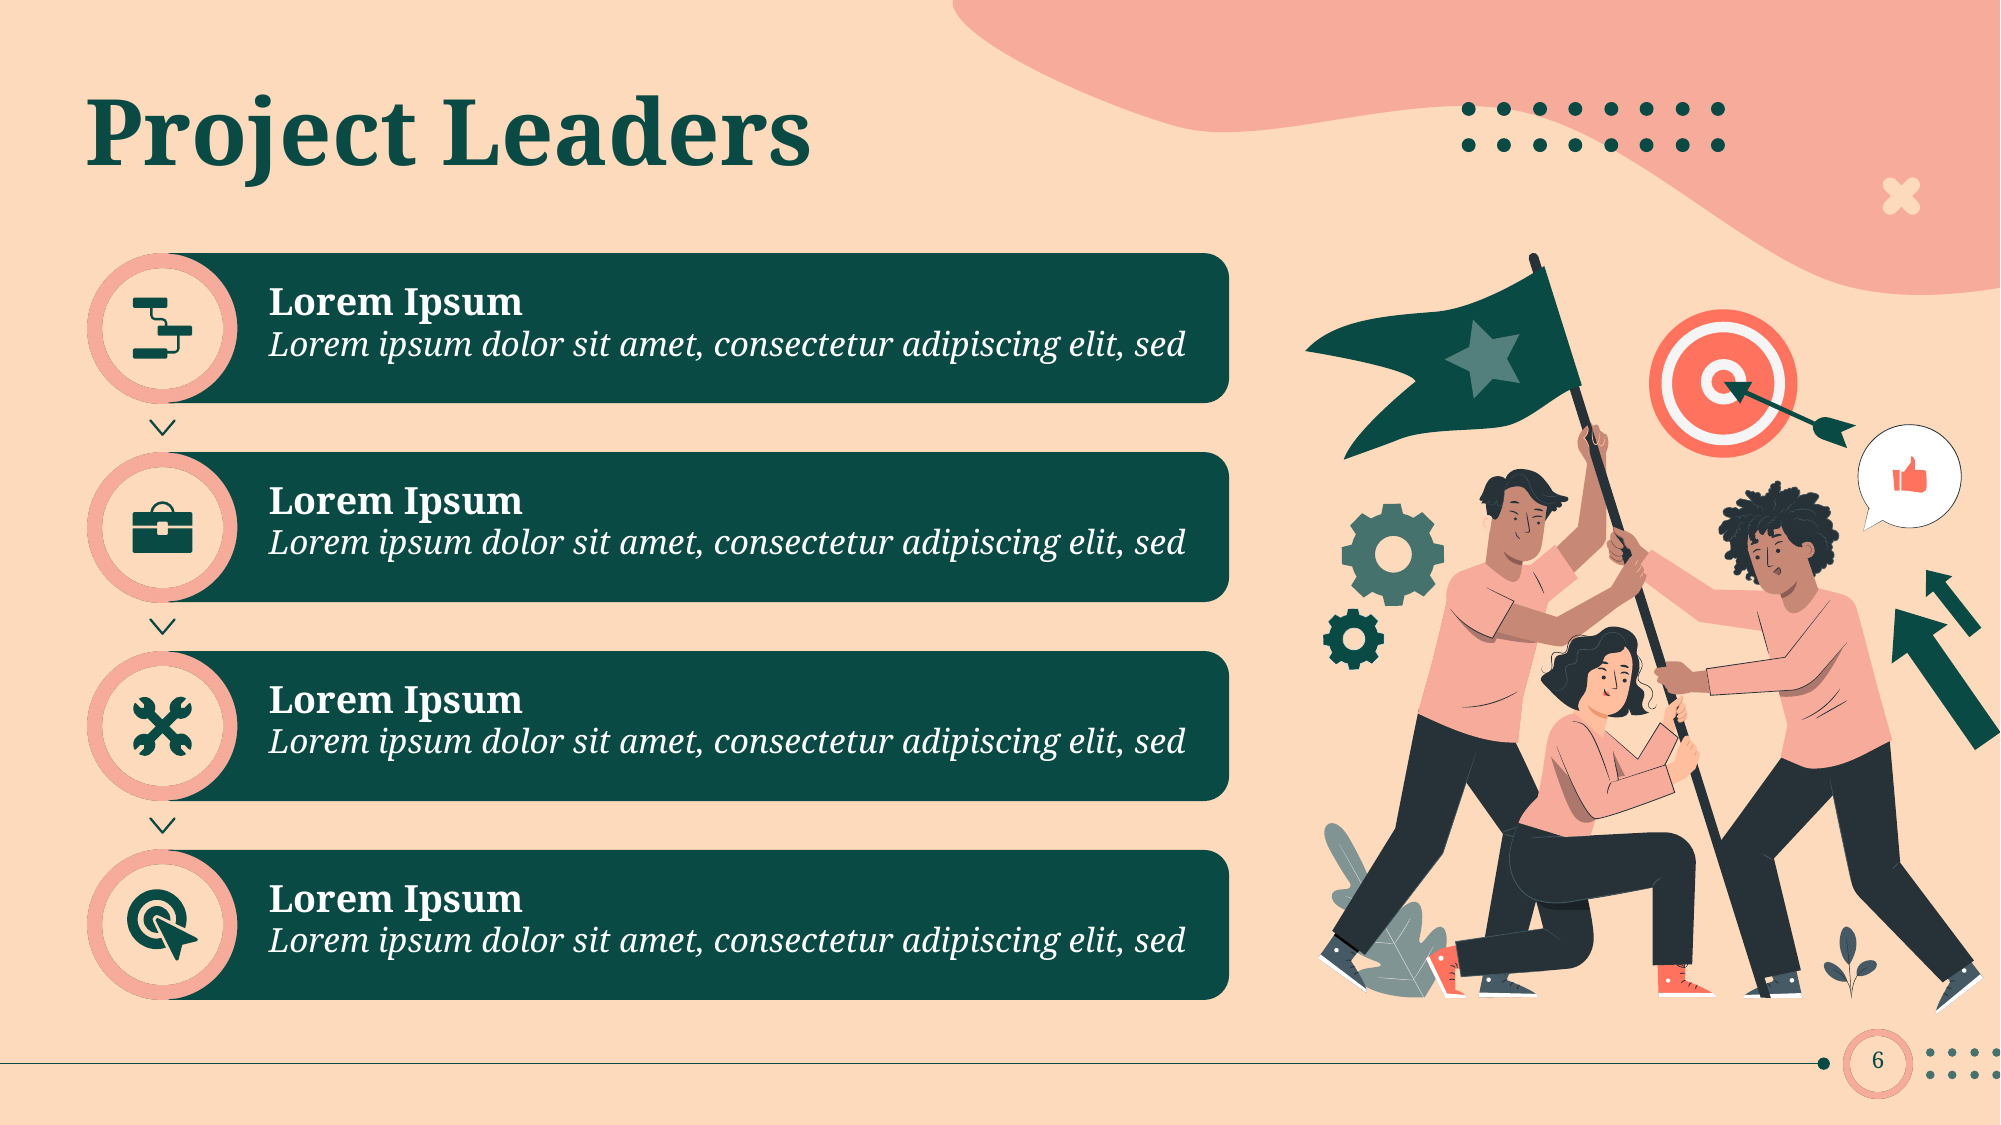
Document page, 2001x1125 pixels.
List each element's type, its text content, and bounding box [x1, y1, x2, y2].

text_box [127, 889, 198, 961]
text_box [167, 848, 1231, 1001]
text_box [149, 618, 176, 635]
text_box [268, 480, 1198, 574]
text_box [167, 649, 1231, 803]
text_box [132, 501, 193, 553]
picture [1843, 1029, 1913, 1099]
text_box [1461, 101, 1725, 152]
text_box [268, 878, 1198, 972]
text_box [951, 0, 2000, 292]
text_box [1305, 252, 1984, 1015]
slide_number 6 [1845, 1031, 1911, 1092]
text_box Project Leaders [70, 80, 1655, 178]
text_box [149, 817, 176, 834]
picture [87, 849, 238, 1000]
picture [87, 452, 238, 603]
text_box [167, 252, 1231, 405]
picture [87, 253, 238, 404]
text_box [149, 419, 176, 436]
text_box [268, 679, 1198, 773]
text_box [167, 451, 1231, 604]
picture [87, 650, 238, 801]
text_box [268, 282, 1198, 375]
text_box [1882, 177, 1920, 215]
